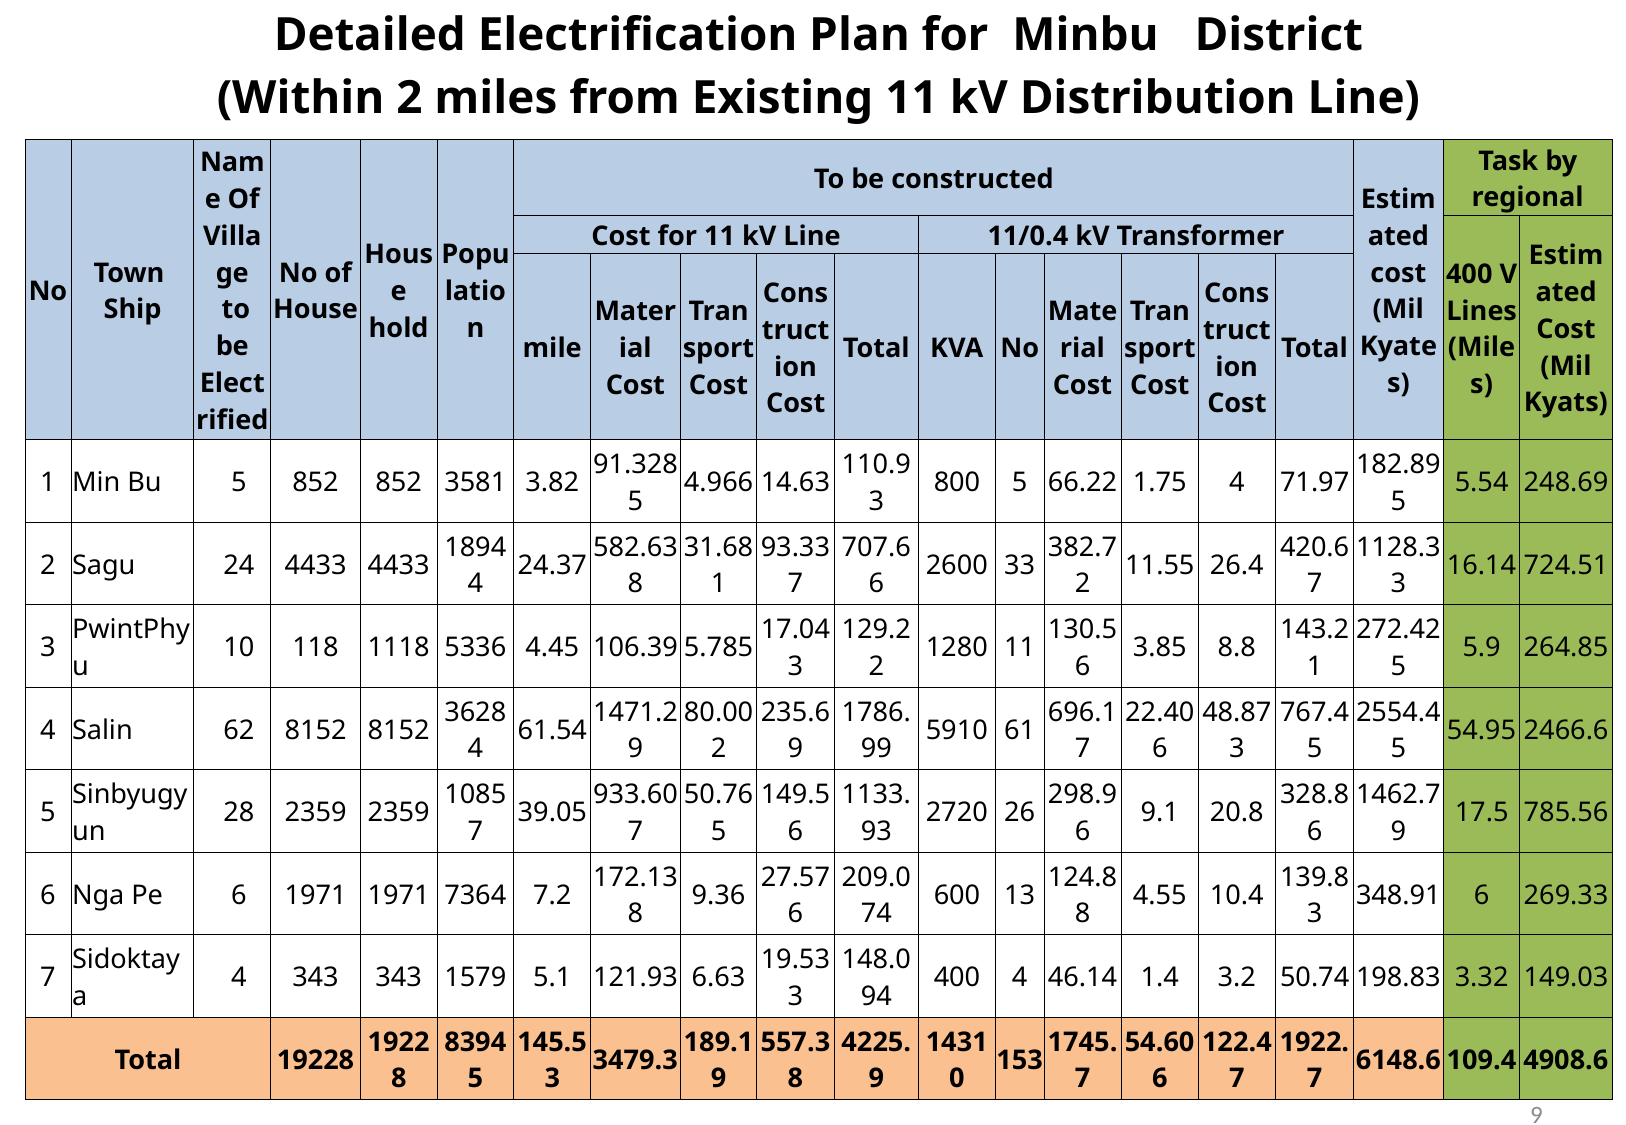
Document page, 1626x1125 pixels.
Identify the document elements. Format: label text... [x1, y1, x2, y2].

table_cell 2554.45 [1354, 688, 1443, 769]
table_cell Total [835, 254, 918, 439]
table_cell 149.03 [1520, 935, 1612, 1017]
table_cell 3.32 [1444, 935, 1519, 1017]
table_cell 4433 [271, 523, 360, 604]
table_cell 235.69 [757, 688, 834, 769]
table_cell 24 [194, 523, 270, 604]
table_cell 18944 [438, 523, 513, 604]
table_cell To be constructed [514, 140, 1353, 215]
table_cell 3479.3 [591, 1018, 680, 1099]
table_cell 4 [996, 935, 1044, 1017]
table_cell 71.97 [1276, 440, 1353, 522]
table_cell 121.93 [591, 935, 680, 1017]
table_cell 5.9 [1444, 605, 1519, 687]
table_cell 8152 [361, 688, 437, 769]
table_cell 50.74 [1276, 935, 1353, 1017]
table_cell 118 [271, 605, 360, 687]
table_cell 93.337 [757, 523, 834, 604]
table_cell Sagu [72, 523, 193, 604]
table_cell 1.4 [1122, 935, 1198, 1017]
table_cell 6.63 [681, 935, 756, 1017]
table_cell 6 [194, 853, 270, 934]
table_cell 22.406 [1122, 688, 1198, 769]
table_cell 724.51 [1520, 523, 1612, 604]
table_cell 26 [996, 770, 1044, 852]
table_cell 1471.29 [591, 688, 680, 769]
table_cell 933.607 [591, 770, 680, 852]
table_cell 1462.79 [1354, 770, 1443, 852]
table_cell 11/0.4 kV Transformer [919, 216, 1353, 253]
table_cell 19.533 [757, 935, 834, 1017]
table_cell 8152 [271, 688, 360, 769]
table_cell 6148.6 [1354, 1018, 1443, 1083]
table_cell 3581 [438, 440, 513, 522]
table_cell 19228 [271, 1018, 360, 1099]
table_cell 5 [26, 770, 71, 852]
table_cell 2359 [271, 770, 360, 852]
table_cell 17.5 [1444, 770, 1519, 852]
table_cell 143.21 [1276, 605, 1353, 687]
table_cell 2720 [919, 770, 995, 852]
table_cell 145.53 [514, 1018, 590, 1099]
table_cell 5.54 [1444, 440, 1519, 522]
table_cell 4.55 [1122, 853, 1198, 934]
table_cell 4908.6 [1520, 1018, 1612, 1099]
table_cell 852 [361, 440, 437, 522]
table_cell 3.82 [514, 440, 590, 522]
table_cell mile [514, 254, 590, 439]
table_cell 4433 [361, 523, 437, 604]
table_cell 91.3285 [591, 440, 680, 522]
table_cell Total [26, 1018, 270, 1099]
table_cell 3.85 [1122, 605, 1198, 687]
table_cell 2600 [919, 523, 995, 604]
table_cell 5 [996, 440, 1044, 522]
table_cell Salin [72, 688, 193, 769]
table_cell 6 [1444, 853, 1519, 934]
table_cell No [26, 140, 71, 439]
table_cell Sinbyugyun [72, 770, 193, 852]
table_cell 2 [26, 523, 71, 604]
table_cell 16.14 [1444, 523, 1519, 604]
table_cell 2359 [361, 770, 437, 852]
table_cell 61 [996, 688, 1044, 769]
table_cell 1579 [438, 935, 513, 1017]
slide_number 9 [1178, 1083, 1558, 1125]
table_cell 248.69 [1520, 440, 1612, 522]
table_cell 10.4 [1199, 853, 1275, 934]
table_cell 182.895 [1354, 440, 1443, 522]
table_cell PwintPhyu [72, 605, 193, 687]
table_cell 5336 [438, 605, 513, 687]
table_cell 106.39 [591, 605, 680, 687]
table_cell 1128.33 [1354, 523, 1443, 604]
table_cell 3.2 [1199, 935, 1275, 1017]
table_cell No [996, 254, 1044, 439]
table_cell Nga Pe [72, 853, 193, 934]
table_cell 28 [194, 770, 270, 852]
table_cell 130.56 [1045, 605, 1121, 687]
table_cell Estimated cost (Mil Kyates) [1354, 140, 1443, 439]
table_cell 343 [361, 935, 437, 1017]
table_cell 269.33 [1520, 853, 1612, 934]
table_cell 9.36 [681, 853, 756, 934]
table_cell 852 [271, 440, 360, 522]
table_cell 4 [194, 935, 270, 1017]
table_cell 785.56 [1520, 770, 1612, 852]
table_cell 124.88 [1045, 853, 1121, 934]
table_cell 39.05 [514, 770, 590, 852]
table_cell 66.22 [1045, 440, 1121, 522]
table_cell 6 [26, 853, 71, 934]
table_cell 272.425 [1354, 605, 1443, 687]
table_cell 13 [996, 853, 1044, 934]
table_cell 27.576 [757, 853, 834, 934]
table_cell 31.681 [681, 523, 756, 604]
table_cell 4225.9 [835, 1018, 918, 1099]
table_cell 1971 [361, 853, 437, 934]
table_cell Tran sport Cost [1122, 254, 1198, 439]
table_cell 8.8 [1199, 605, 1275, 687]
table_cell 264.85 [1520, 605, 1612, 687]
table_cell 19228 [361, 1018, 437, 1099]
table_cell 4.966 [681, 440, 756, 522]
table_cell 172.138 [591, 853, 680, 934]
table_cell 420.67 [1276, 523, 1353, 604]
table_cell 14310 [919, 1018, 995, 1099]
table_cell 2466.6 [1520, 688, 1612, 769]
table_cell 4 [26, 688, 71, 769]
table_cell 109.4 [1444, 1018, 1519, 1083]
table_cell No of House [271, 140, 360, 439]
table_cell 17.043 [757, 605, 834, 687]
table_cell 328.86 [1276, 770, 1353, 852]
table_cell 149.56 [757, 770, 834, 852]
table_cell 7364 [438, 853, 513, 934]
table_cell 1922.7 [1276, 1018, 1353, 1083]
table_cell 10 [194, 605, 270, 687]
table_cell 209.074 [835, 853, 918, 934]
table_cell 61.54 [514, 688, 590, 769]
table_cell 1280 [919, 605, 995, 687]
table_cell Town Ship [72, 140, 193, 439]
table_cell 198.83 [1354, 935, 1443, 1017]
table_cell 1133.93 [835, 770, 918, 852]
table_cell 54.95 [1444, 688, 1519, 769]
table_cell 80.002 [681, 688, 756, 769]
table_cell 110.93 [835, 440, 918, 522]
table_cell Construction Cost [757, 254, 834, 439]
table_cell Sidoktaya [72, 935, 193, 1017]
table_cell 10857 [438, 770, 513, 852]
table_cell 139.83 [1276, 853, 1353, 934]
table_cell 5.1 [514, 935, 590, 1017]
table_cell 33 [996, 523, 1044, 604]
table_cell 11.55 [1122, 523, 1198, 604]
table_cell 14.63 [757, 440, 834, 522]
table_cell 11 [996, 605, 1044, 687]
table_cell Construction Cost [1199, 254, 1275, 439]
table_cell 4 [1199, 440, 1275, 522]
table_cell 36284 [438, 688, 513, 769]
table_cell 1786.99 [835, 688, 918, 769]
table_cell 696.17 [1045, 688, 1121, 769]
table_cell 24.37 [514, 523, 590, 604]
table_cell 1 [26, 440, 71, 522]
table_cell Total [1276, 254, 1353, 439]
table_cell 382.72 [1045, 523, 1121, 604]
table_header Detailed Electrification Plan for Minbu District (Within 2 miles from Existing 11 kV Distribution Line) [25, 0, 1612, 139]
table_cell 5910 [919, 688, 995, 769]
table_cell Name Of Village to be Electrified [194, 140, 270, 439]
table_cell 400 [919, 935, 995, 1017]
table_cell 5 [194, 440, 270, 522]
table_cell 343 [271, 935, 360, 1017]
table_cell 9.1 [1122, 770, 1198, 852]
table_cell 557.38 [757, 1018, 834, 1099]
table_cell 26.4 [1199, 523, 1275, 604]
table_cell 707.66 [835, 523, 918, 604]
table_cell 1971 [271, 853, 360, 934]
table_cell Min Bu [72, 440, 193, 522]
table_cell 1745.7 [1045, 1018, 1121, 1099]
table_cell 767.45 [1276, 688, 1353, 769]
table_cell Task by regional [1444, 140, 1612, 215]
table_cell 153 [996, 1018, 1044, 1099]
table_cell 3 [26, 605, 71, 687]
table_cell 600 [919, 853, 995, 934]
table_cell KVA [919, 254, 995, 439]
table_cell Material Cost [591, 254, 680, 439]
table_cell 129.22 [835, 605, 918, 687]
table_cell House hold [361, 140, 437, 439]
table_cell Tran sport Cost [681, 254, 756, 439]
table_cell 189.19 [681, 1018, 756, 1099]
table_cell Cost for 11 kV Line [514, 216, 918, 253]
table_cell 46.14 [1045, 935, 1121, 1017]
table_cell 20.8 [1199, 770, 1275, 852]
table_cell 7.2 [514, 853, 590, 934]
table_cell 7 [26, 935, 71, 1017]
table_cell 83945 [438, 1018, 513, 1099]
table_cell 800 [919, 440, 995, 522]
table_cell 1118 [361, 605, 437, 687]
table_cell 54.606 [1122, 1018, 1198, 1099]
table_cell 50.765 [681, 770, 756, 852]
table_cell 400 V Lines (Miles) [1444, 216, 1519, 439]
table_cell 5.785 [681, 605, 756, 687]
table_cell Estimated Cost (Mil Kyats) [1520, 216, 1612, 439]
table_cell 4.45 [514, 605, 590, 687]
table_cell 582.638 [591, 523, 680, 604]
table_cell 48.873 [1199, 688, 1275, 769]
table_cell Material Cost [1045, 254, 1121, 439]
table_cell 122.47 [1199, 1018, 1275, 1083]
table_cell 1.75 [1122, 440, 1198, 522]
table_cell Popu lation [438, 140, 513, 439]
table_cell 62 [194, 688, 270, 769]
table_cell 298.96 [1045, 770, 1121, 852]
table_cell 348.91 [1354, 853, 1443, 934]
table_cell 148.094 [835, 935, 918, 1017]
